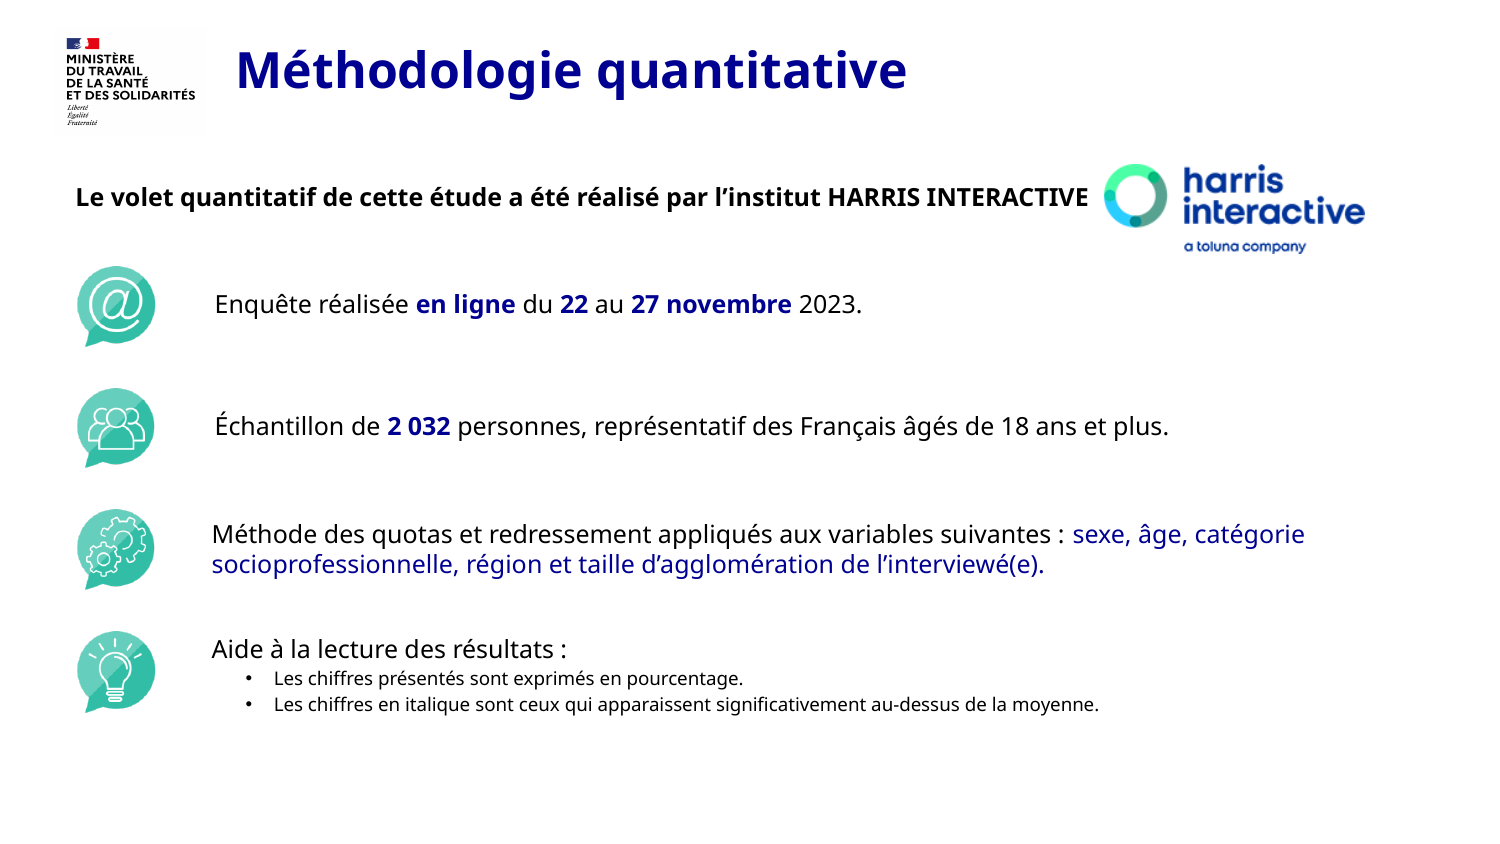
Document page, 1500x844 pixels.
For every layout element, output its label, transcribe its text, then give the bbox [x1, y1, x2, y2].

text_box Aide à la lecture des résultats : Les chiffres présentés sont exprimés en pourcentage. Les chiffres en italique sont ceux qui apparaissent significativement au-dessus de la moyenne. [211, 633, 1393, 737]
text_box Méthode des quotas et redressement appliqués aux variables suivantes : sexe, âge, catégorie socioprofessionnelle, région et taille d’agglomération de l’interviewé(e). [211, 510, 1447, 587]
picture [1104, 164, 1365, 254]
picture [55, 27, 207, 136]
title Méthodologie quantitative [218, 28, 1058, 117]
text_box Le volet quantitatif de cette étude a été réalisé par l’institut HARRIS INTERACTIVE [60, 173, 1099, 210]
text_box Enquête réalisée en ligne du 22 au 27 novembre 2023. [199, 265, 1057, 342]
text_box Échantillon de 2 032 personnes, représentatif des Français âgés de 18 ans et plus. [199, 387, 1320, 464]
picture [75, 265, 157, 347]
picture [75, 509, 156, 590]
picture [75, 387, 156, 469]
picture [75, 631, 157, 713]
